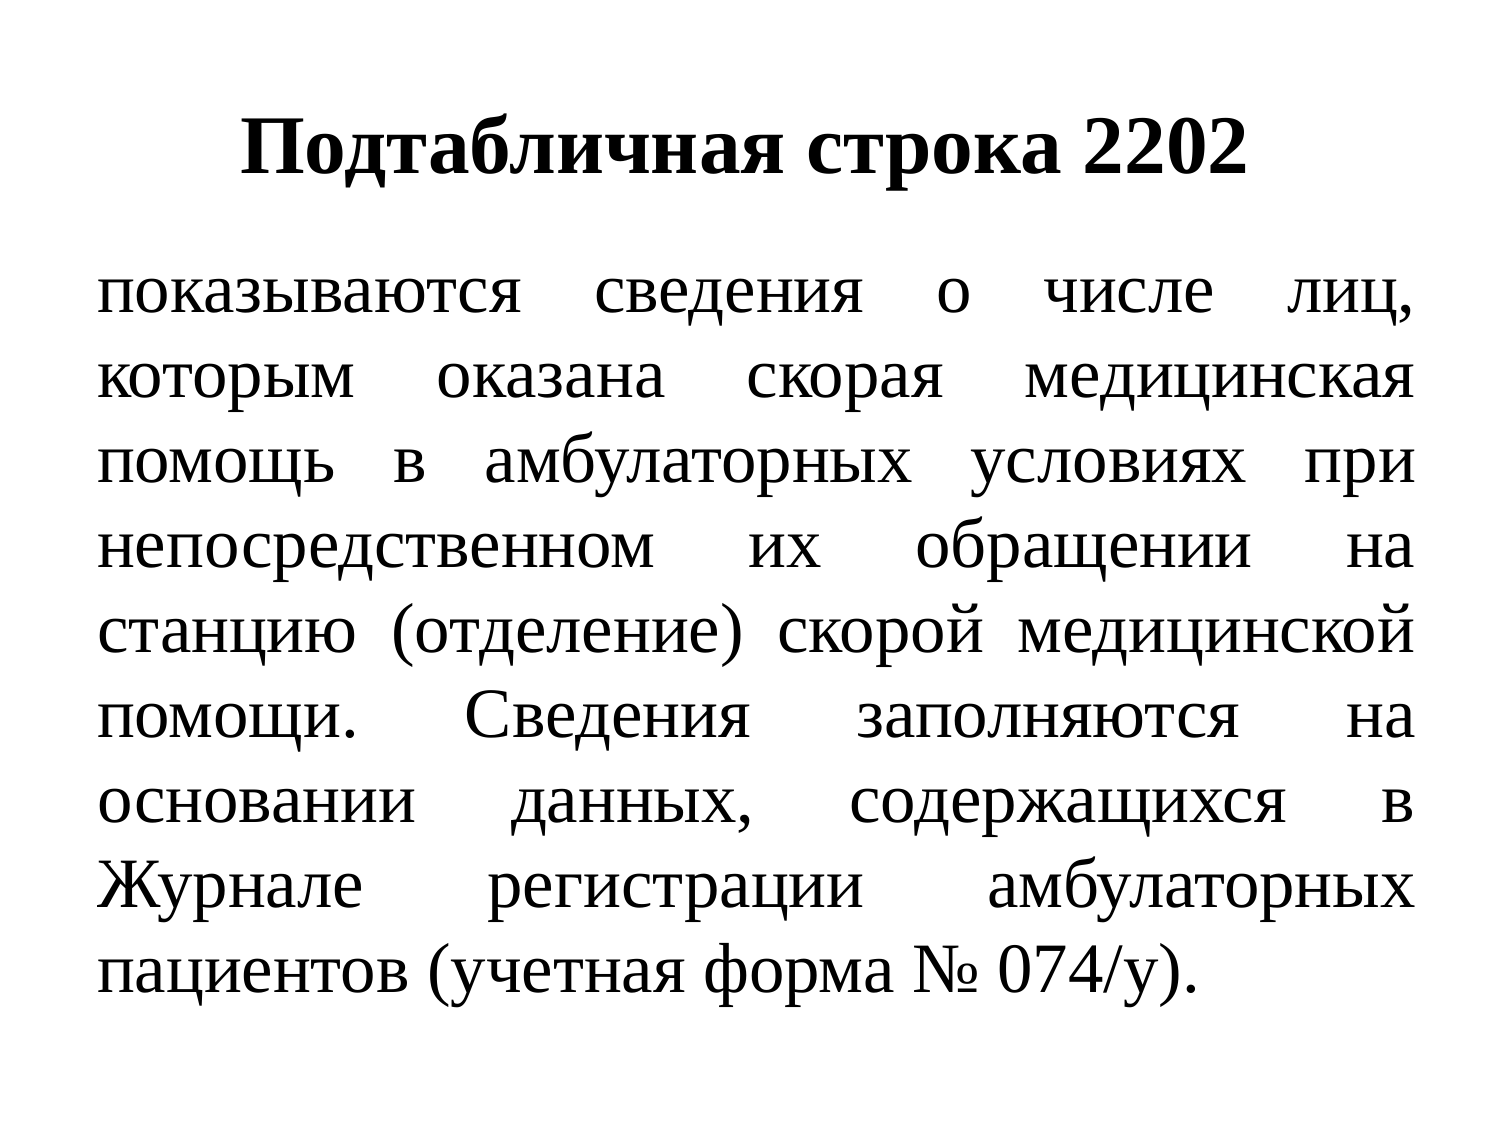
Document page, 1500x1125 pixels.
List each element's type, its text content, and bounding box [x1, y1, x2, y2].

title Подтабличная строка 2202 [70, 46, 1421, 235]
list показываются сведения о числе лиц, которым оказана скорая медицинская помощь в амбулаторных условиях при непосредственном их обращении на станцию (отделение) скорой медицинской помощи. Сведения заполняются на основании данных, содержащихся в Журнале регистрации амбулаторных пациентов (учетная форма № 074/у). [82, 234, 1432, 1032]
